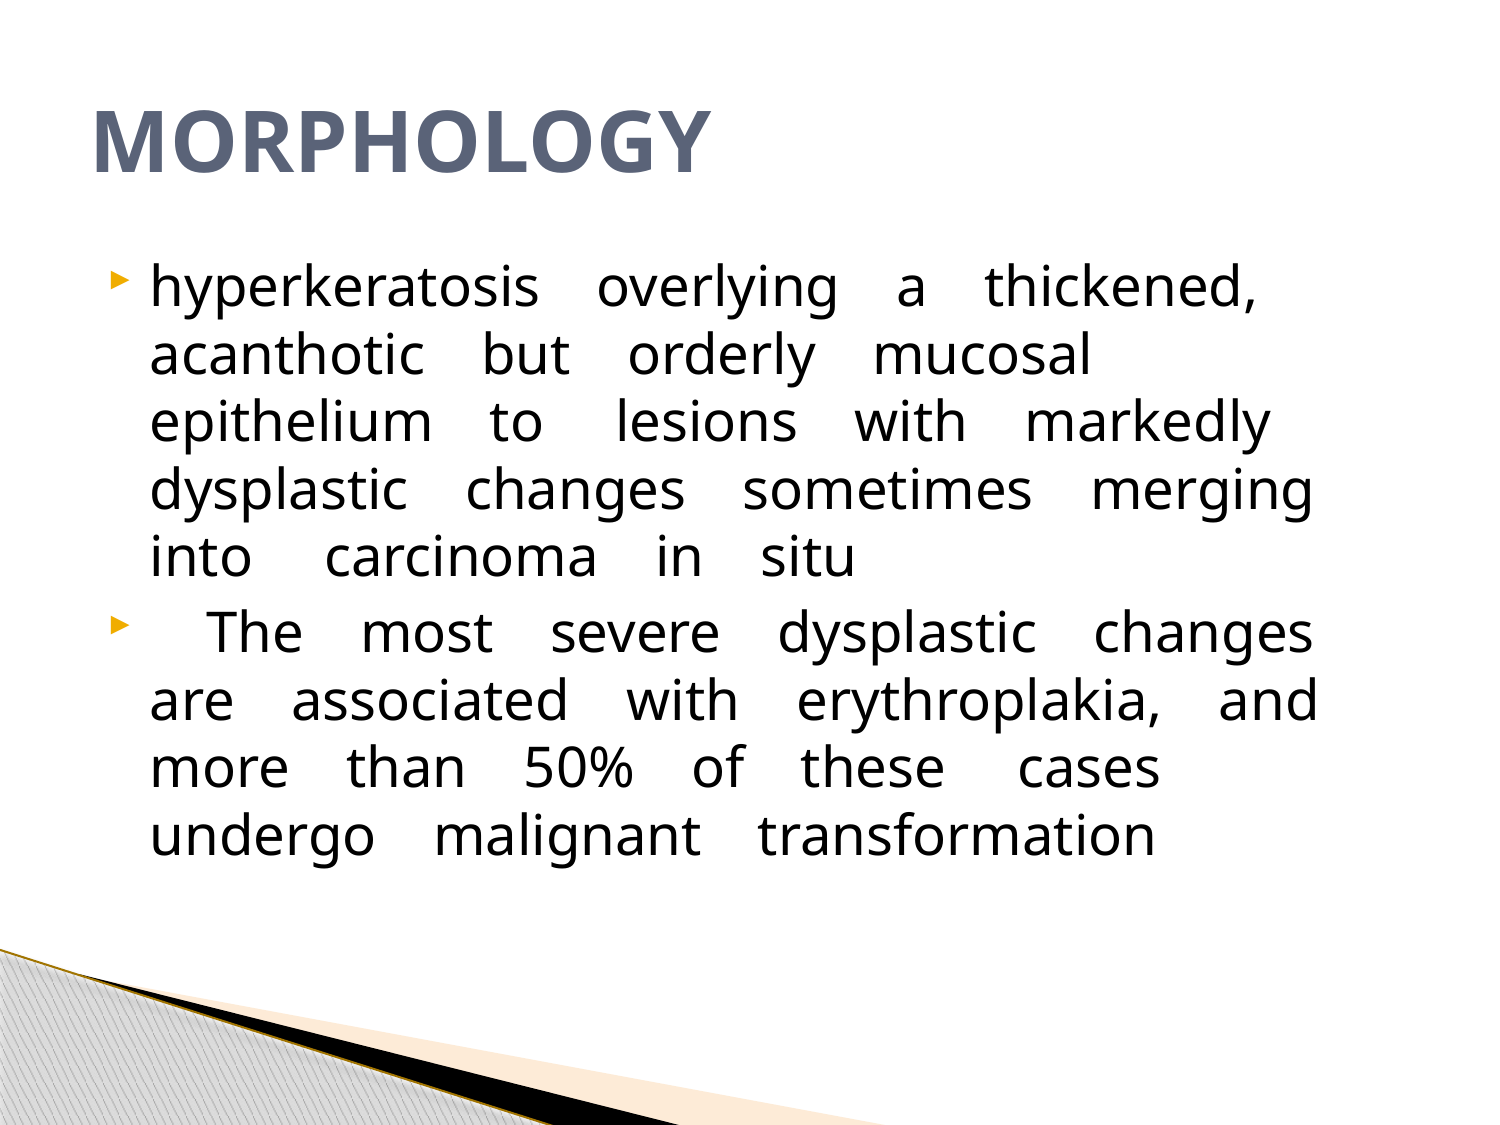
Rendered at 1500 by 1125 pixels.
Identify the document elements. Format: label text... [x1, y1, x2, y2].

title MORPHOLOGY [75, 45, 1425, 233]
list hyperkeratosis overlying a thickened, acanthotic but orderly mucosal epithelium to lesions with markedly dysplastic changes sometimes merging into carcinoma in situ The most severe dysplastic changes are associated with erythroplakia, and more than 50% of these cases undergo malignant transformation [75, 243, 1425, 986]
